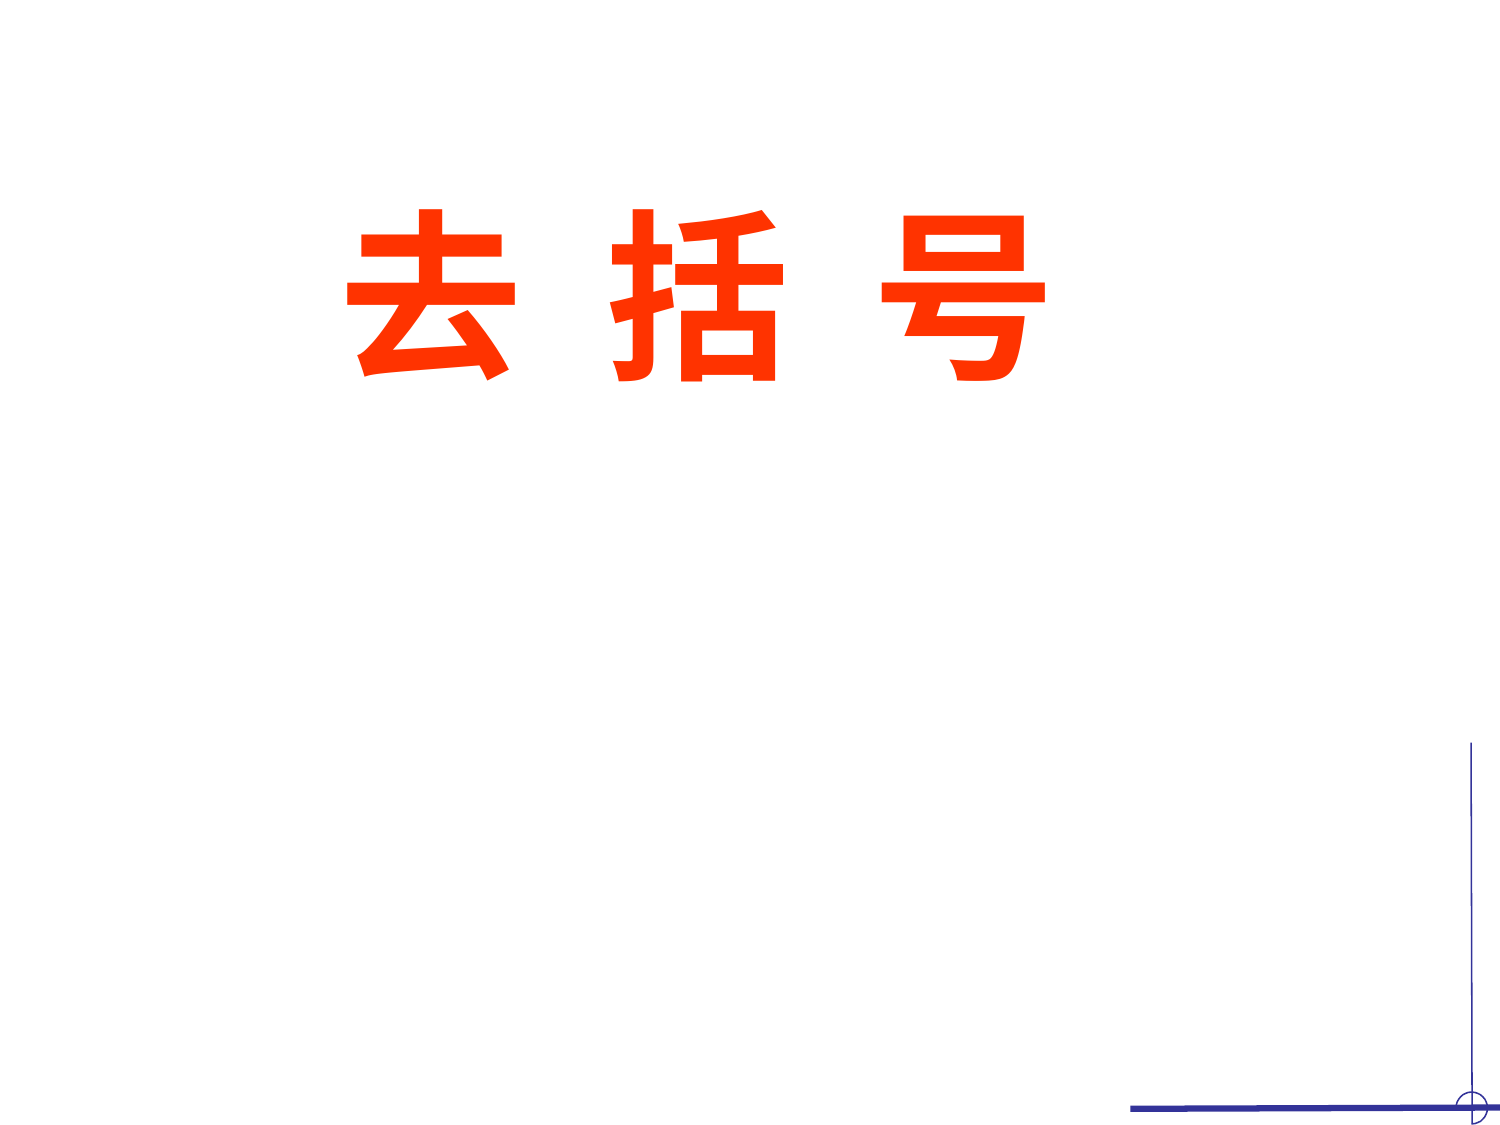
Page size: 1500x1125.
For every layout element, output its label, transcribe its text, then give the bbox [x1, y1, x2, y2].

text_box 去 括 号 [324, 174, 1500, 410]
